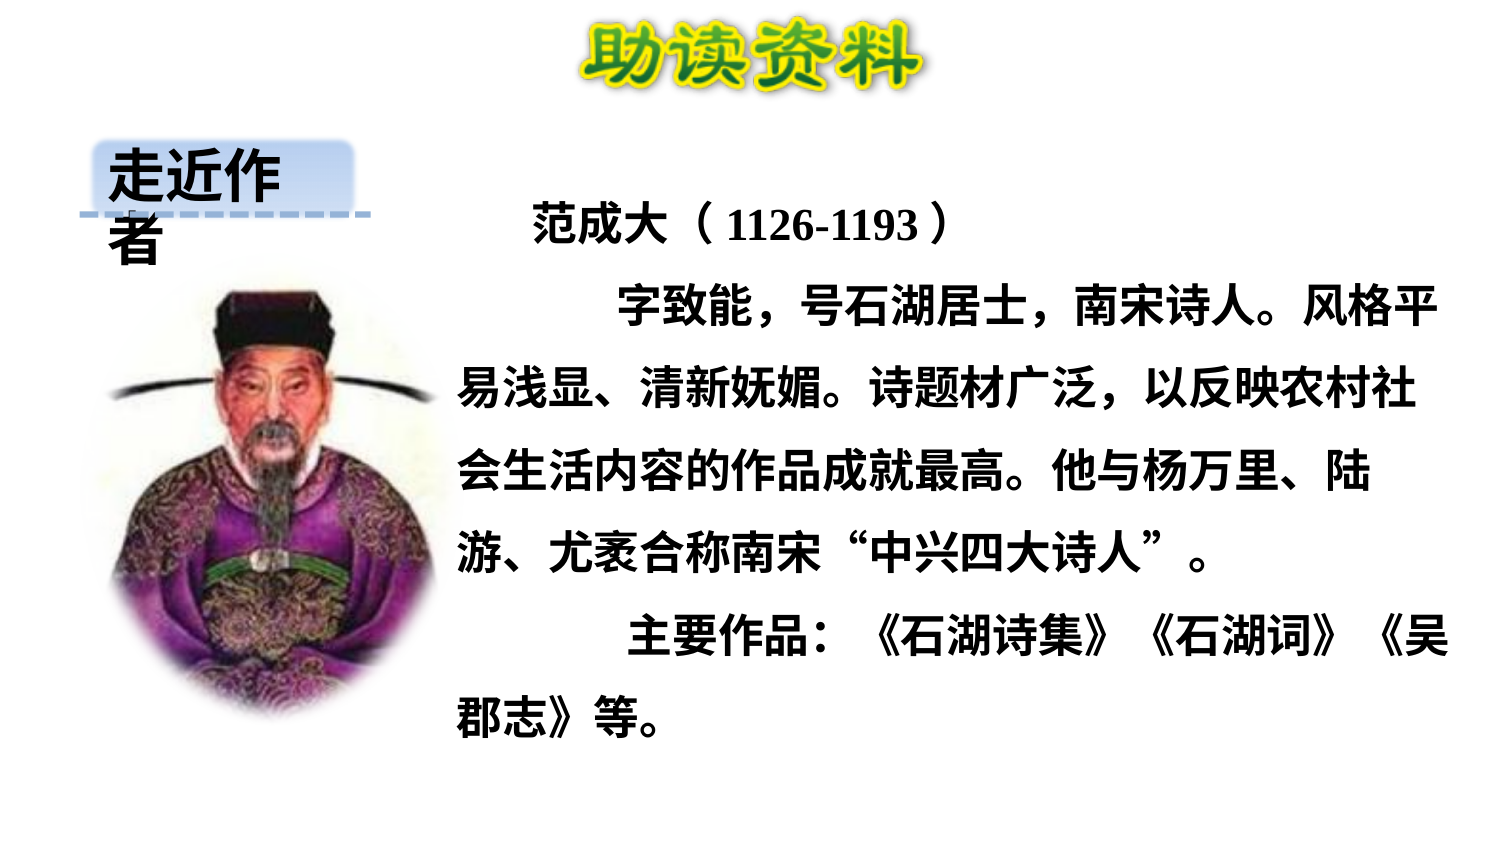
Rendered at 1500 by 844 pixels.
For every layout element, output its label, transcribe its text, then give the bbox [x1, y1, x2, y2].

text_box 范成大（1126-1193） 字致能，号石湖居士，南宋诗人。风格平易浅显、清新妩媚。诗题材广泛，以反映农村社会生活内容的作品成就最高。他与杨万里、陆游、尤袤合称南宋“中兴四大诗人”。 主要作品：《石湖诗集》《石湖词》《吴郡志》等。 [441, 159, 1471, 752]
text_box 走近作者 [96, 144, 351, 214]
picture [79, 251, 465, 727]
picture [571, 9, 929, 104]
